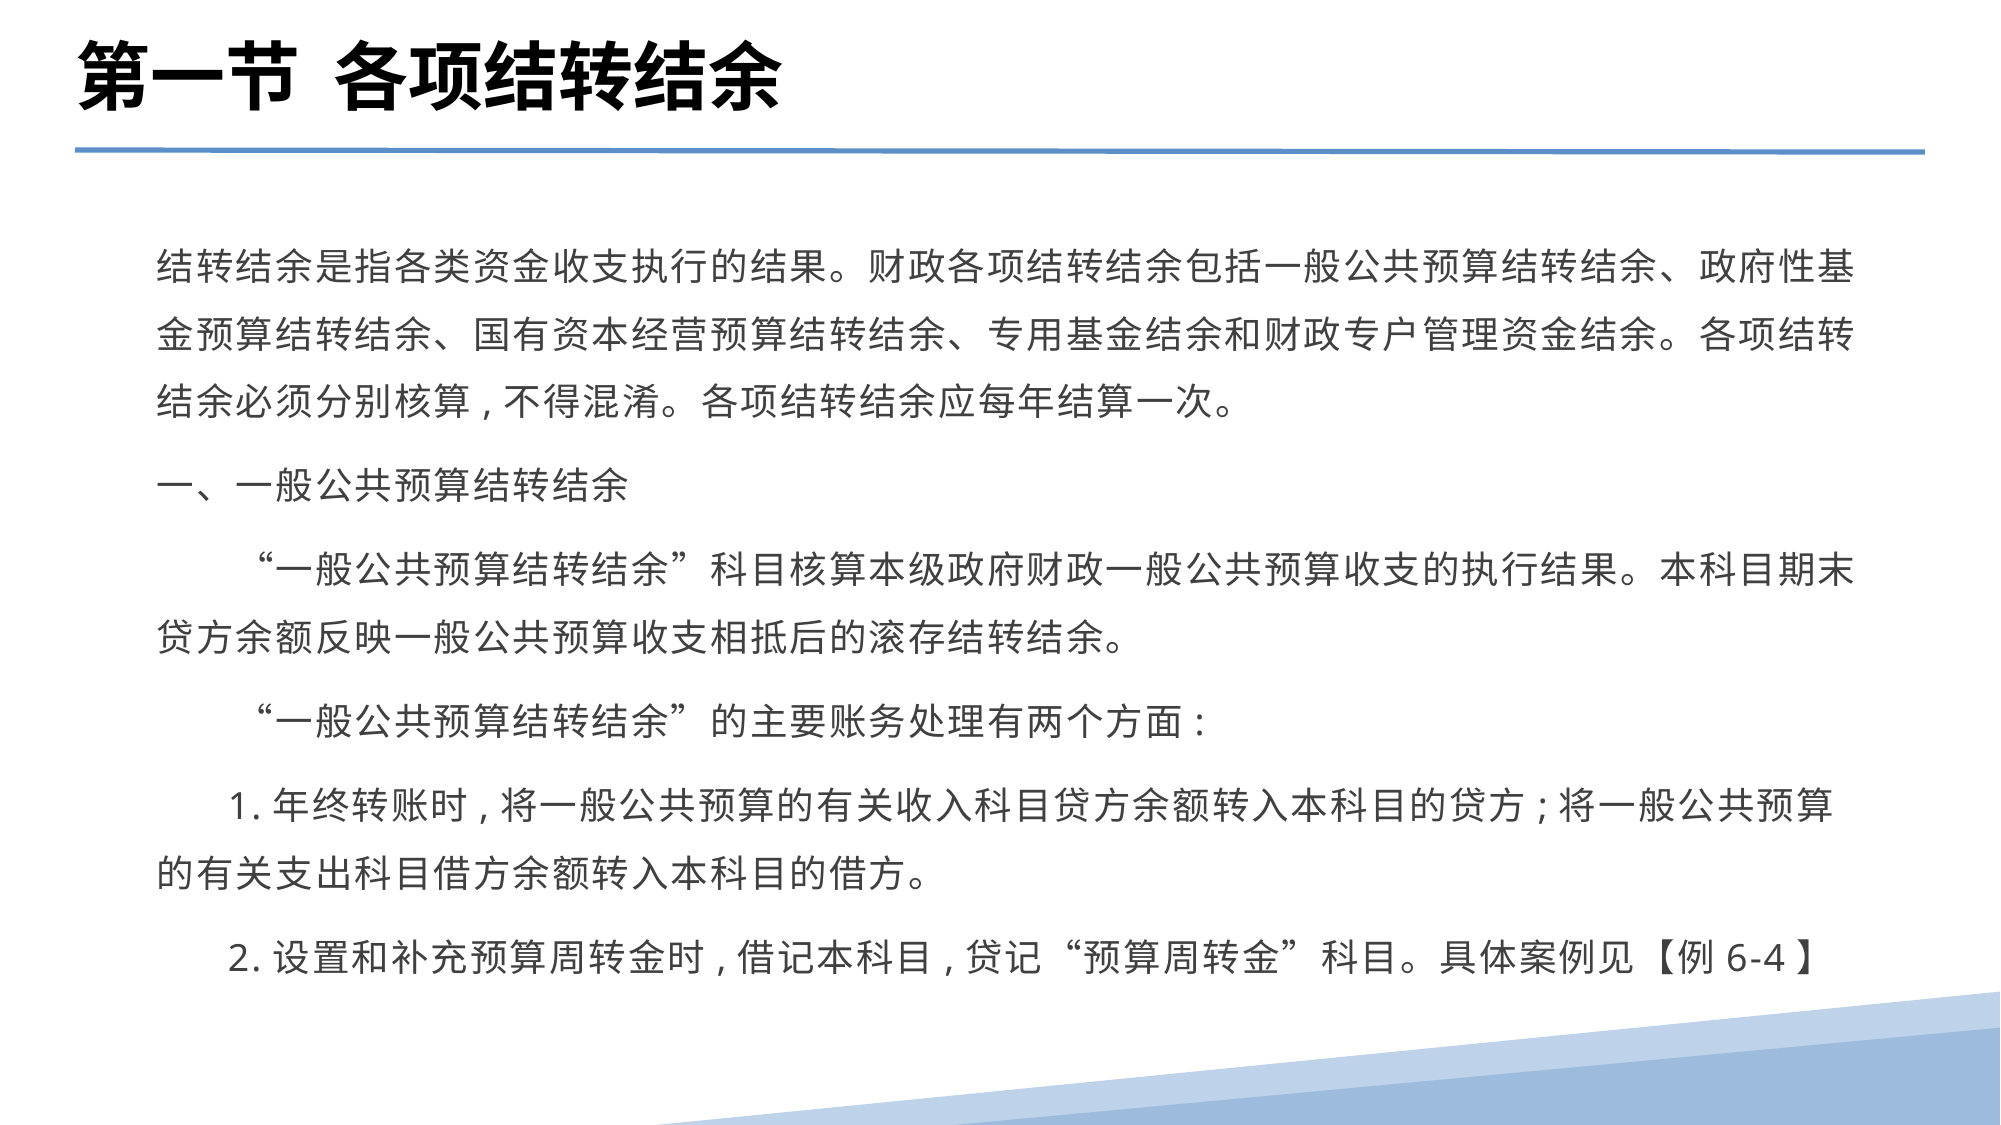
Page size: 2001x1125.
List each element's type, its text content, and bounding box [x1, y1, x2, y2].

text_box 结转结余是指各类资金收支执行的结果。财政各项结转结余包括一般公共预算结转结余、政府性基金预算结转结余、国有资本经营预算结转结余、专用基金结余和财政专户管理资金结余。各项结转结余必须分别核算,不得混淆。各项结转结余应每年结算一次。 一、一般公共预算结转结余 “一般公共预算结转结余”科目核算本级政府财政一般公共预算收支的执行结果。本科目期末贷方余额反映一般公共预算收支相抵后的滚存结转结余。 “一般公共预算结转结余”的主要账务处理有两个方面: 1.年终转账时,将一般公共预算的有关收入科目贷方余额转入本科目的贷方;将一般公共预算的有关支出科目借方余额转入本科目的借方。 2.设置和补充预算周转金时,借记本科目,贷记“预算周转金”科目。具体案例见【例6-4】 [146, 177, 1883, 1023]
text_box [656, 991, 2000, 1125]
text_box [74, 149, 1925, 153]
text_box 第一节 各项结转结余 [75, 24, 1925, 125]
